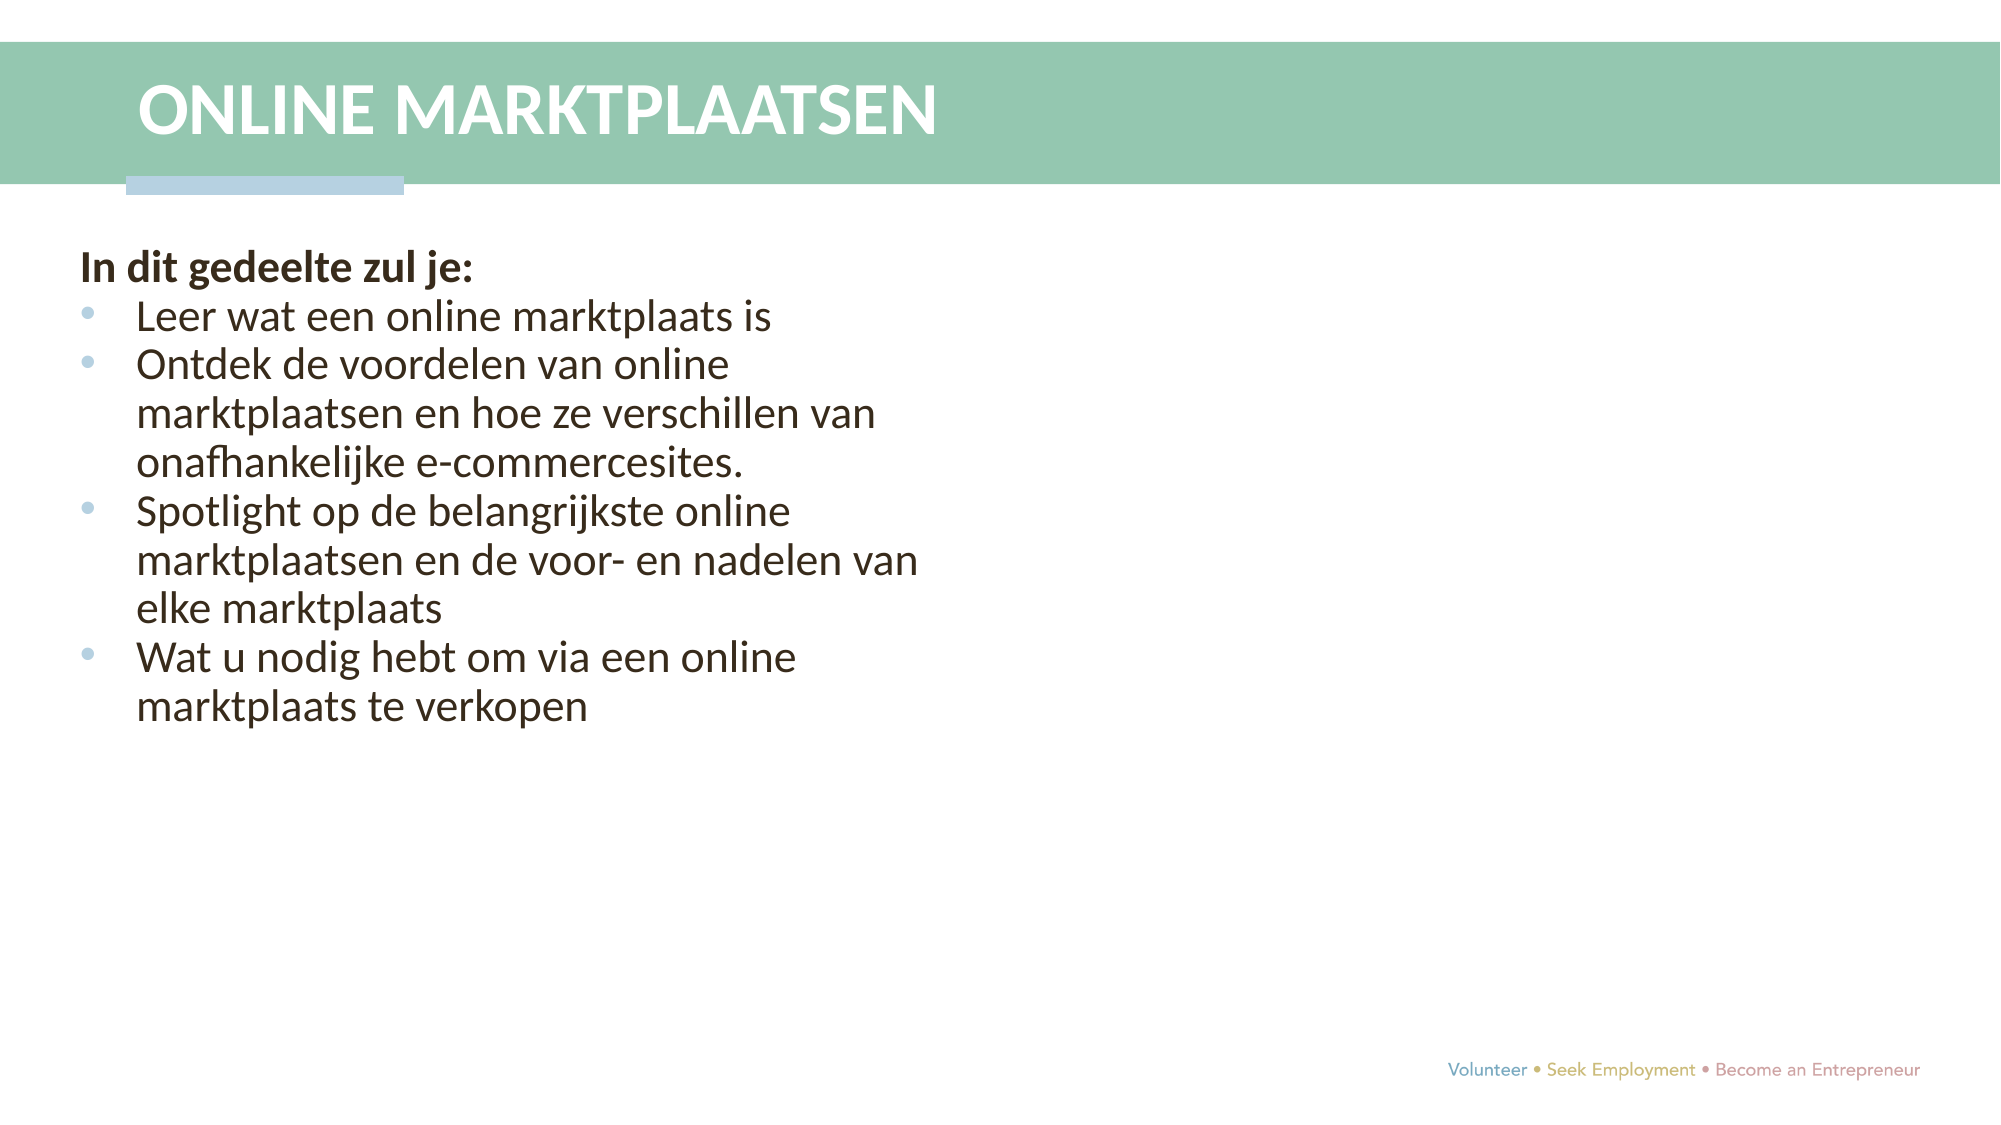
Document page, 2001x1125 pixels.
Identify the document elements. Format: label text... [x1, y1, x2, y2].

text_box In dit gedeelte zul je: Leer wat een online marktplaats is Ontdek de voordelen van online marktplaatsen en hoe ze verschillen van onafhankelijke e-commercesites. Spotlight op de belangrijkste online marktplaatsen en de voor- en nadelen van elke marktplaats Wat u nodig hebt om via een online marktplaats te verkopen [64, 235, 978, 648]
picture [1418, 1046, 1971, 1103]
list ONLINE MARKTPLAATSEN [123, 51, 1913, 170]
